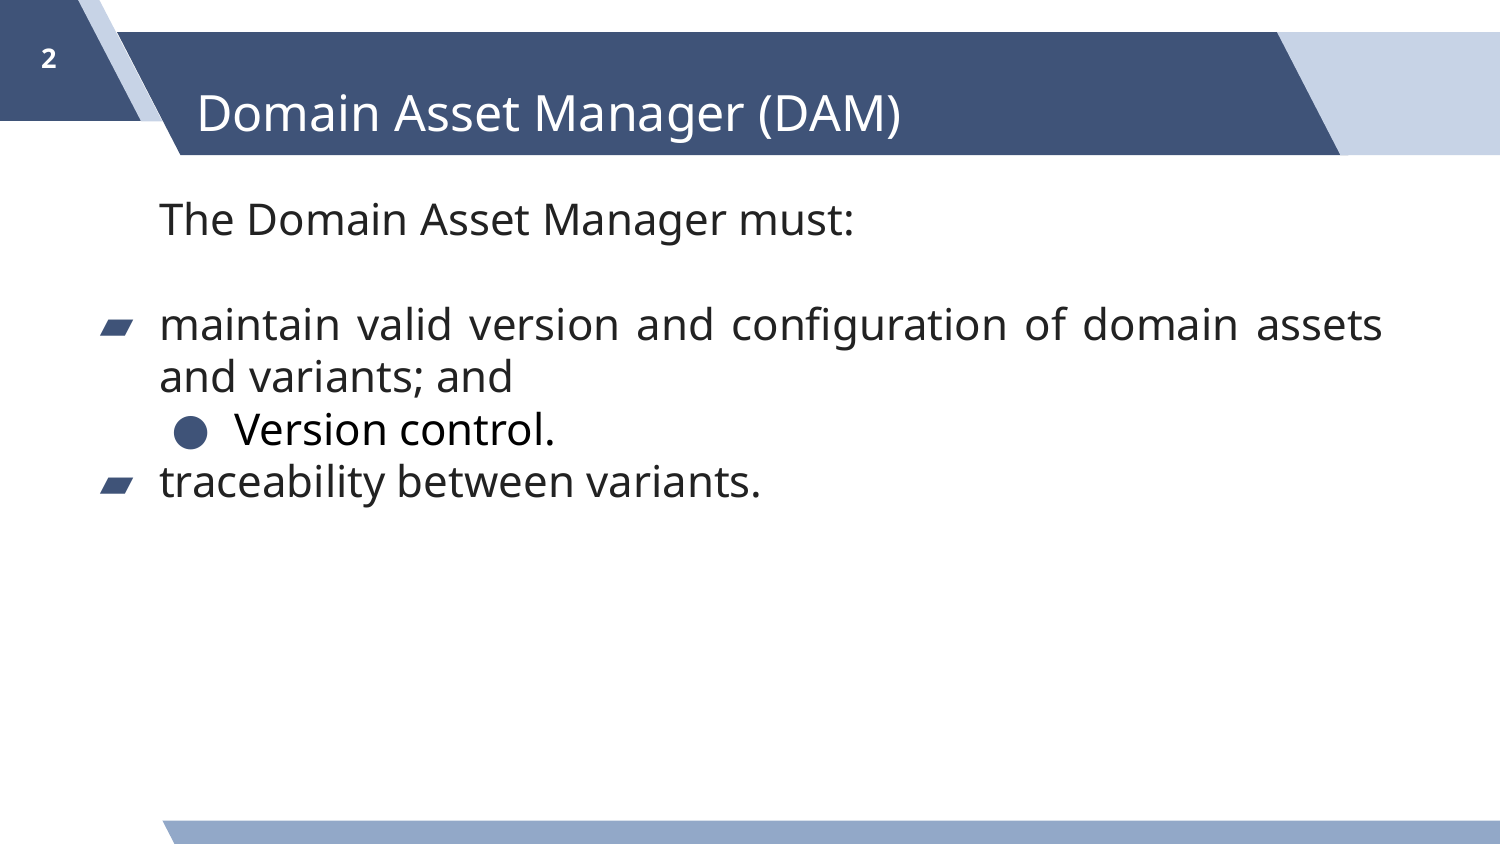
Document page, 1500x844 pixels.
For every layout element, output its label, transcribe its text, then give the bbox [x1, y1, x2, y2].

title Domain Asset Manager (DAM) [181, 45, 1285, 169]
list The Domain Asset Manager must: maintain valid version and configuration of domain assets and variants; and Version control. traceability between variants. [69, 176, 1400, 737]
slide_number ‹#› [0, 0, 98, 121]
